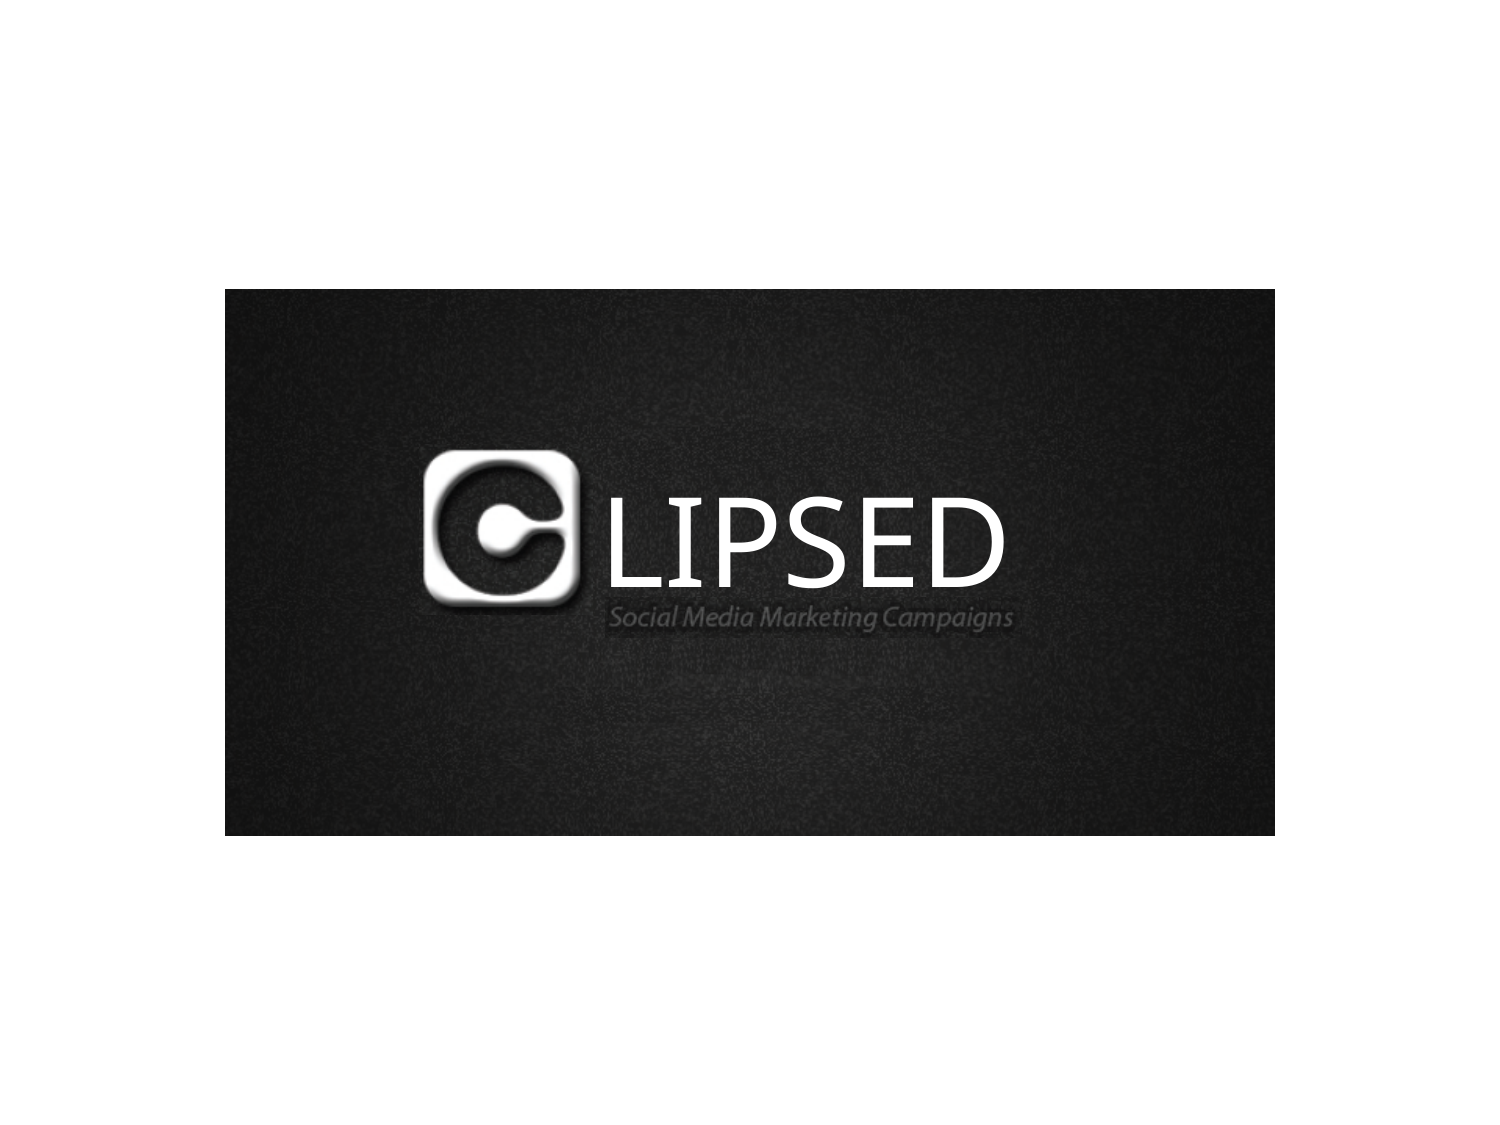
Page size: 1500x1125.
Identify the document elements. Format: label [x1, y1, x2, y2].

picture [224, 289, 1276, 836]
